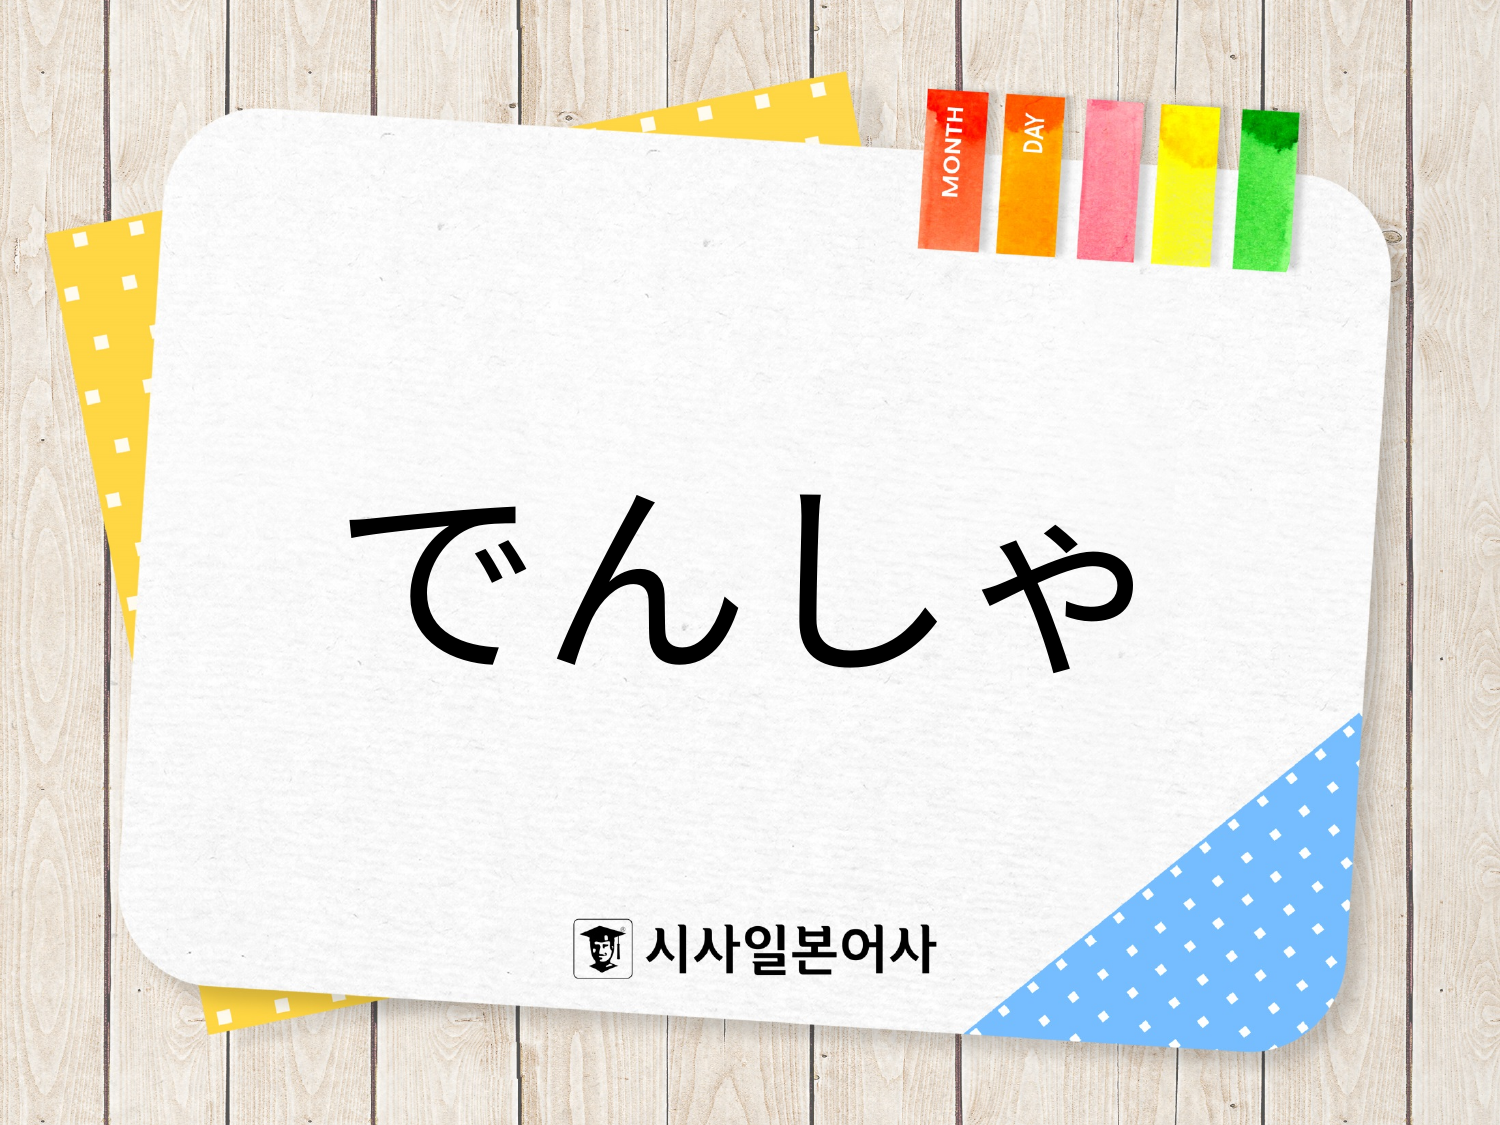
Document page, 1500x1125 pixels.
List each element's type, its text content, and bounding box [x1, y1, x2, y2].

title でんしゃ [75, 338, 1425, 811]
picture [0, 0, 1500, 1125]
